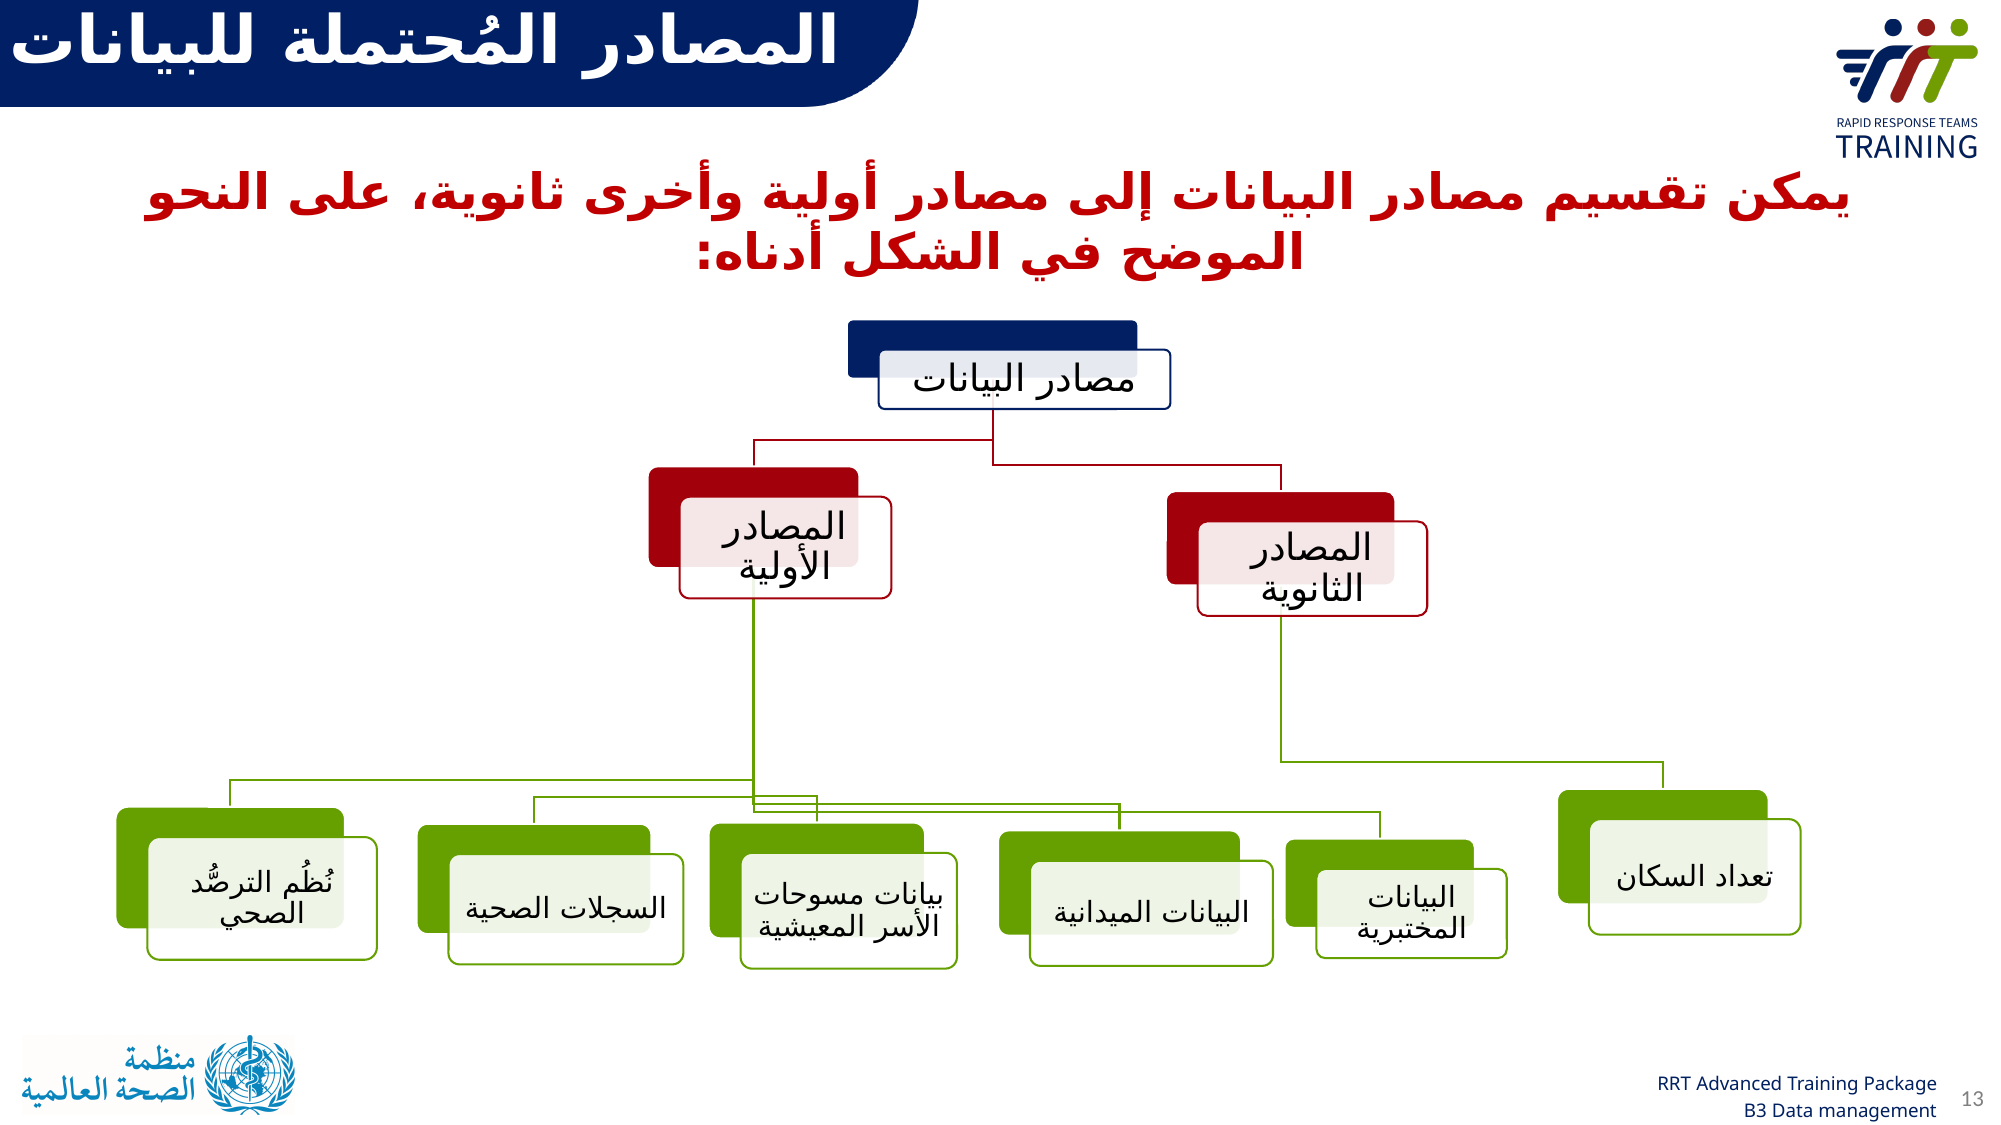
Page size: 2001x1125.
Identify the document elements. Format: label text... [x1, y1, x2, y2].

picture [22, 1035, 295, 1115]
picture [252, 1050, 258, 1059]
picture [0, 0, 919, 107]
picture [1835, 19, 1978, 167]
text_box يمكن تقسيم مصادر البيانات إلى مصادر أولية وأخرى ثانوية، على النحو الموضح في الشكل أدناه: [133, 152, 1867, 288]
text_box المصادر المُحتملة للبيانات [0, 0, 849, 101]
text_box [115, 319, 1801, 969]
